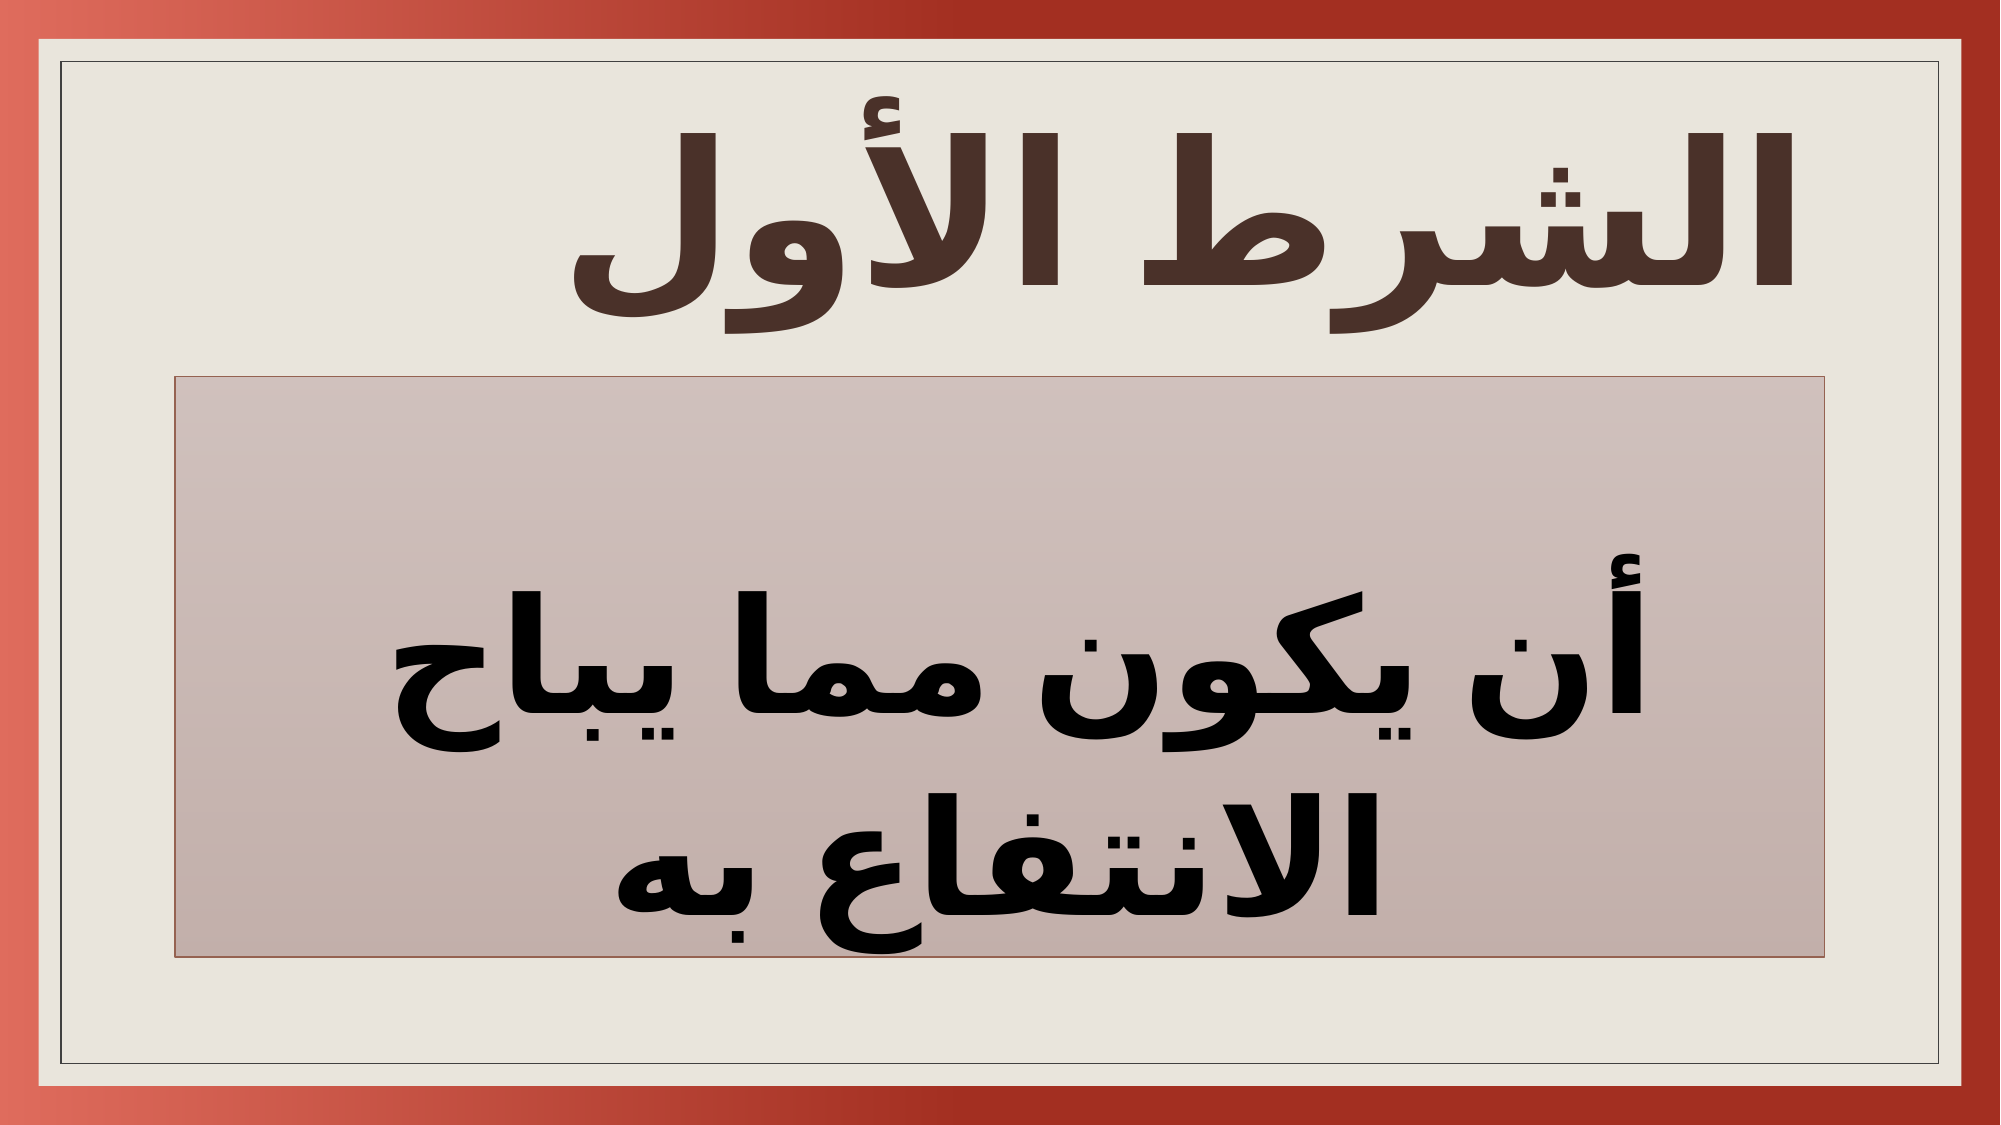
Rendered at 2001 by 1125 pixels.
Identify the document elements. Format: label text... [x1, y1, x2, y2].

title الشرط الأول [174, 92, 1825, 349]
list أن يكون مما يباح الانتفاع به [174, 376, 1825, 958]
